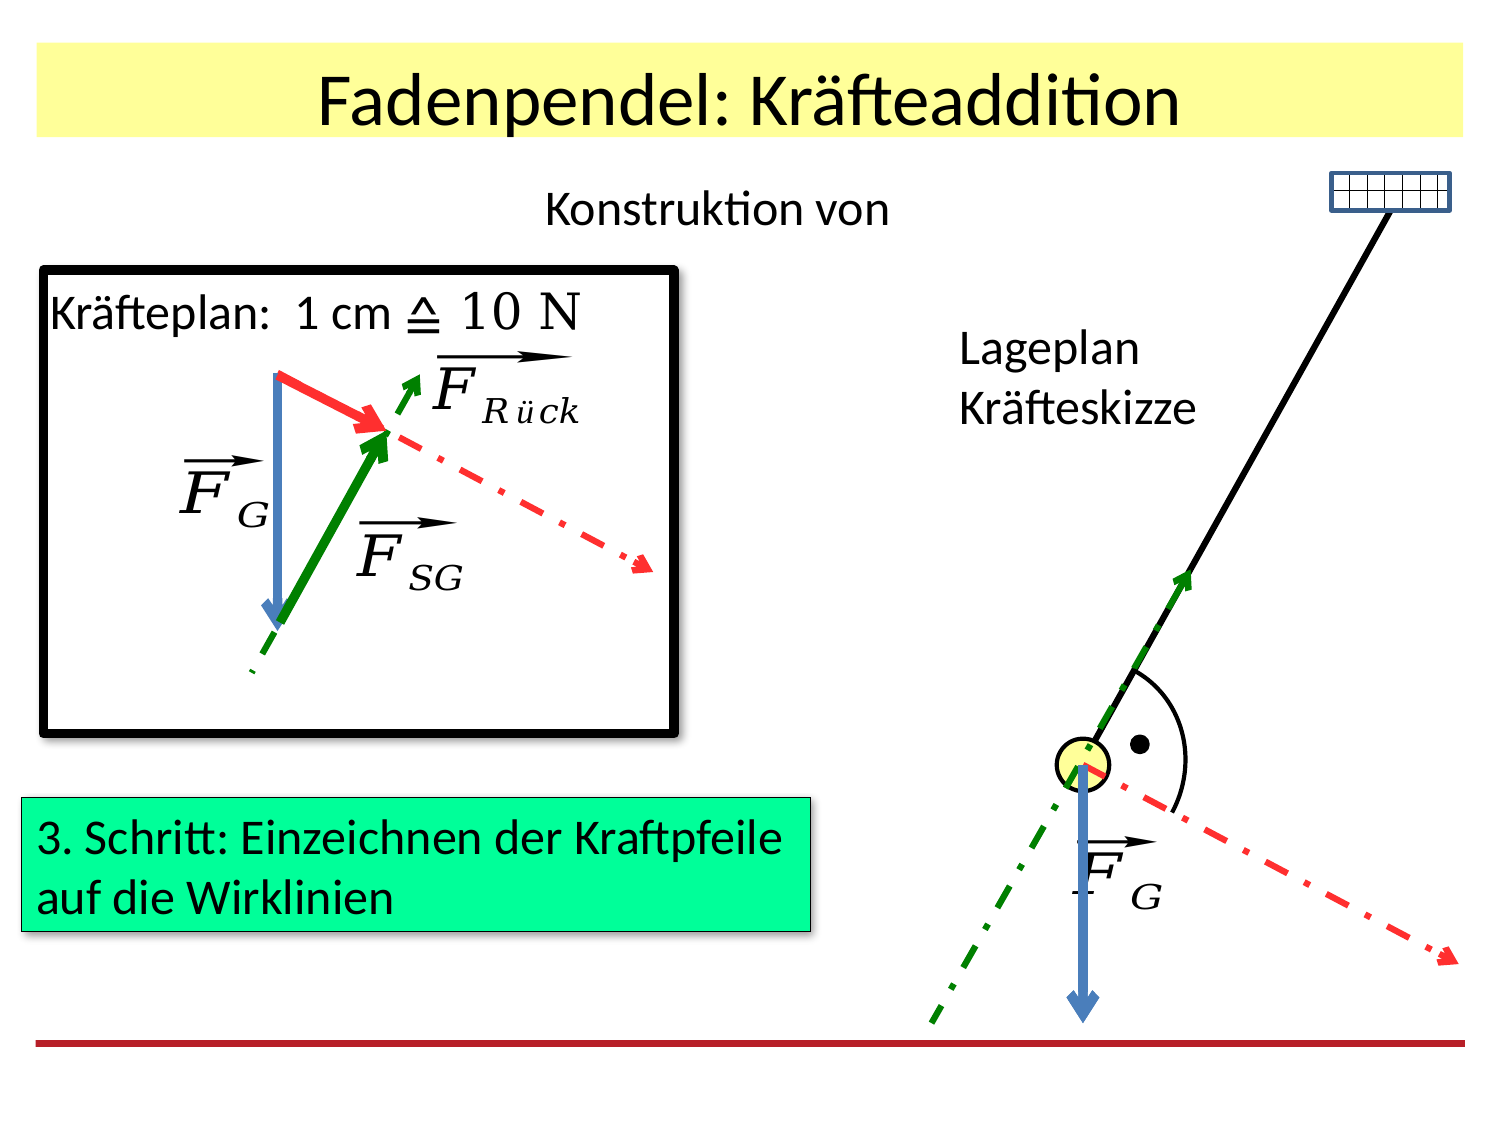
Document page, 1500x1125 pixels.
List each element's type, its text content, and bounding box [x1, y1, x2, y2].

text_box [279, 438, 387, 623]
text_box Lageplan Kräfteskizze [945, 306, 1051, 442]
text_box Kräfteplan: 1 cm ≙ 10 N [35, 272, 609, 348]
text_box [1056, 172, 1450, 655]
text_box 3. Schritt: Einzeichnen der Kraftpfeile auf die Wirklinien [21, 797, 811, 932]
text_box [931, 569, 1191, 1024]
title Fadenpendel: Kräfteaddition [41, 42, 1459, 149]
text_box [41, 268, 676, 736]
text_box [277, 374, 387, 431]
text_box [418, 372, 654, 573]
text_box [251, 374, 421, 674]
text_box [981, 657, 1459, 965]
